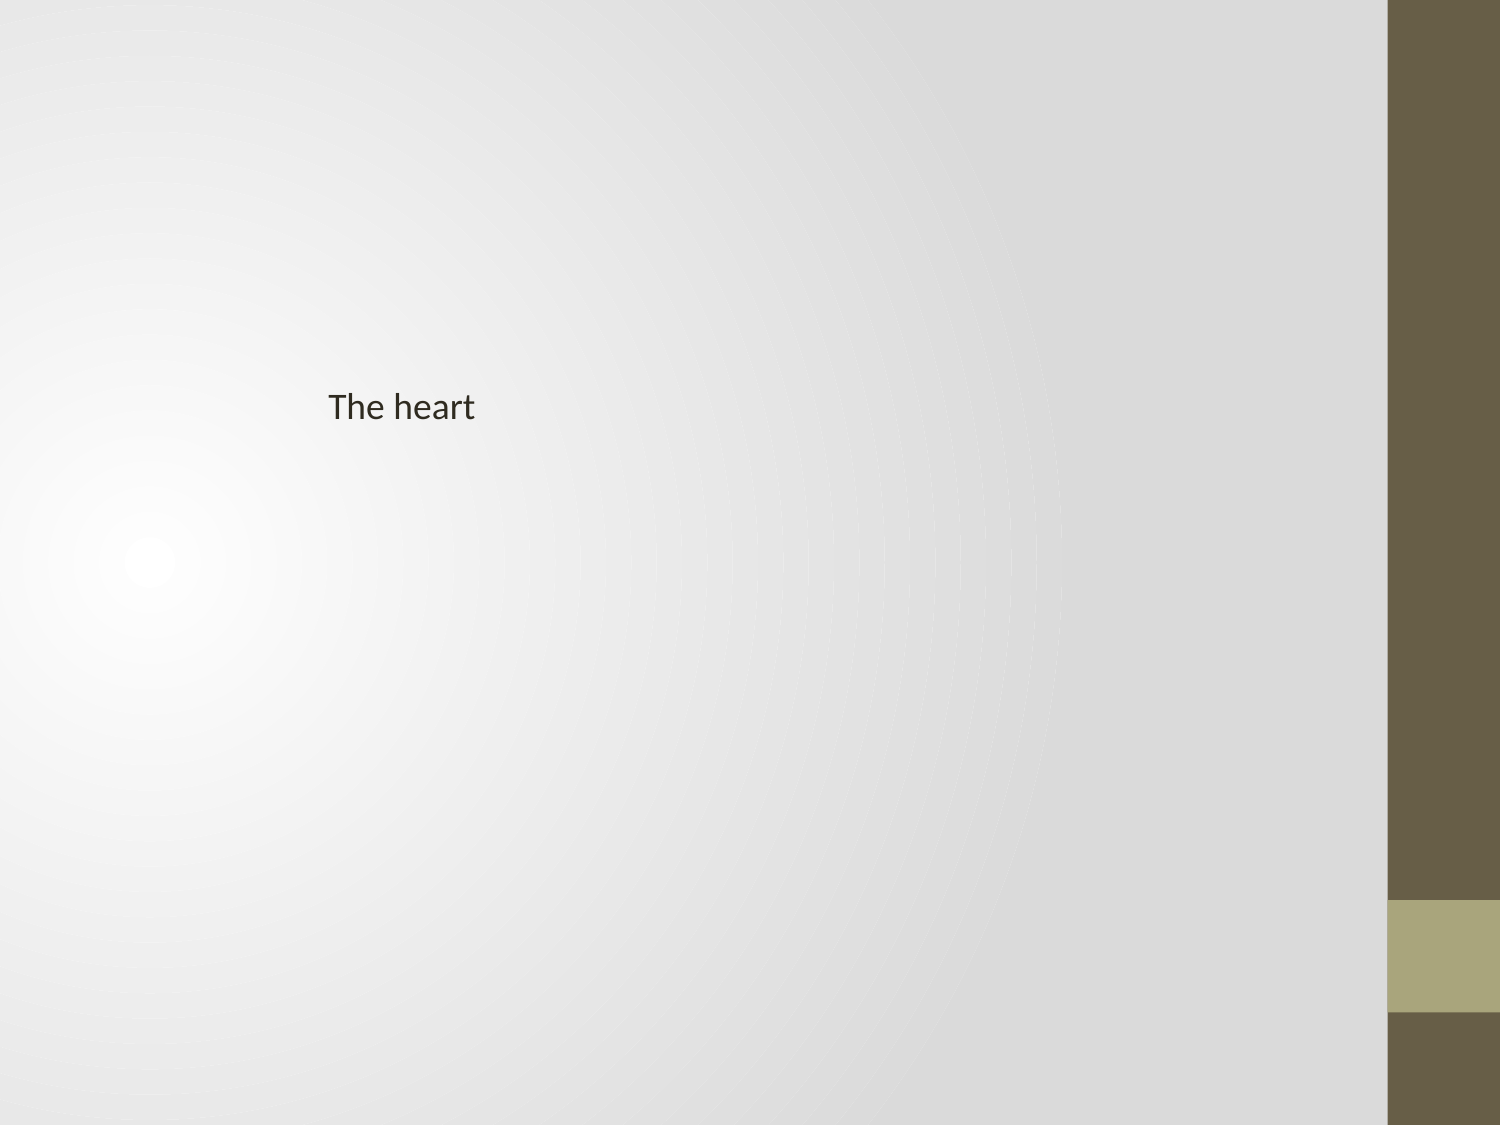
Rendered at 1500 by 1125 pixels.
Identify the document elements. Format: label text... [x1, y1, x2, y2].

text_box The heart [313, 374, 491, 435]
